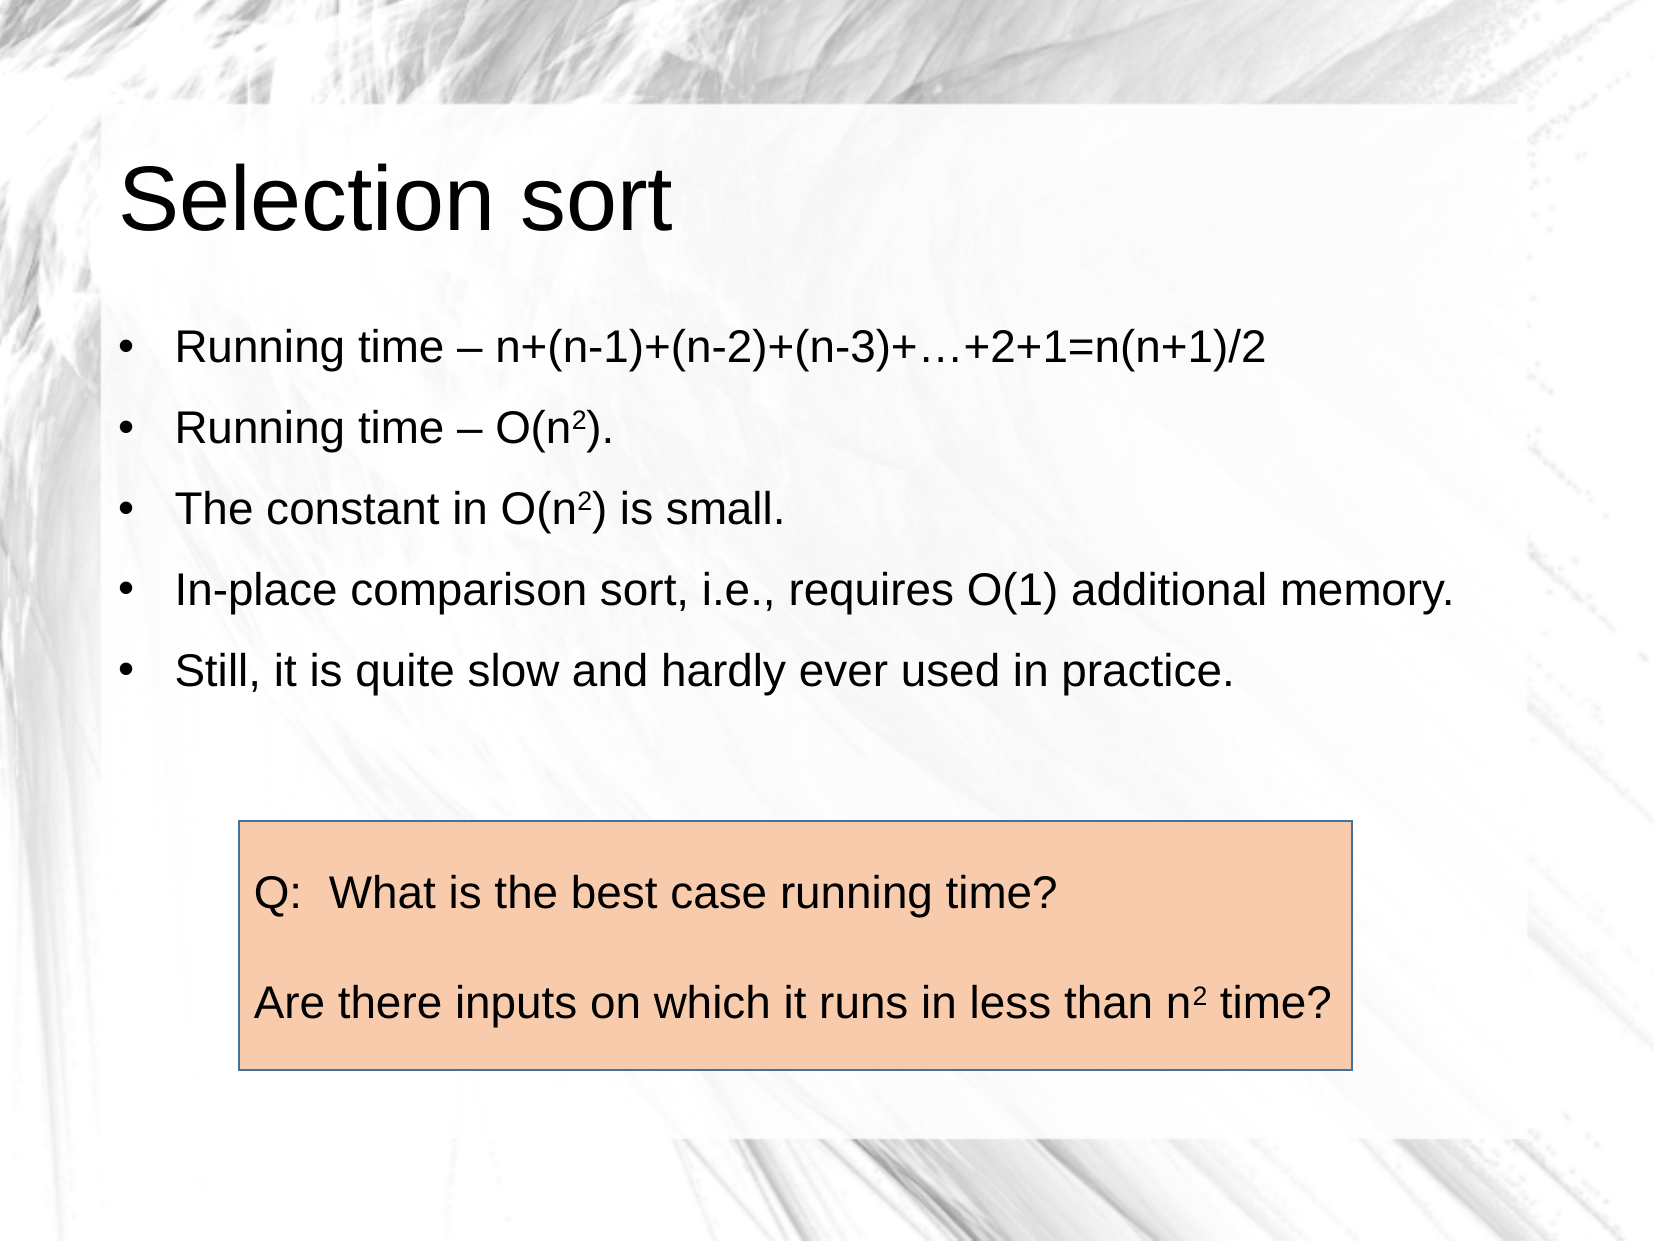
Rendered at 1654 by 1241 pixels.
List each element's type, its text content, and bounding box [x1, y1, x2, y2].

text_box Q: What is the best case running time? Are there inputs on which it runs in less than n2 time? [239, 821, 1352, 1070]
picture [0, 0, 1654, 1241]
list Running time – n+(n-1)+(n-2)+(n-3)+…+2+1=n(n+1)/2 Running time – O(n2). The constant in O(n2) is small. In-place comparison sort, i.e., requires O(1) additional memory. Still, it is quite slow and hardly ever used in practice. [118, 319, 1571, 1109]
title Selection sort [118, 112, 1506, 281]
